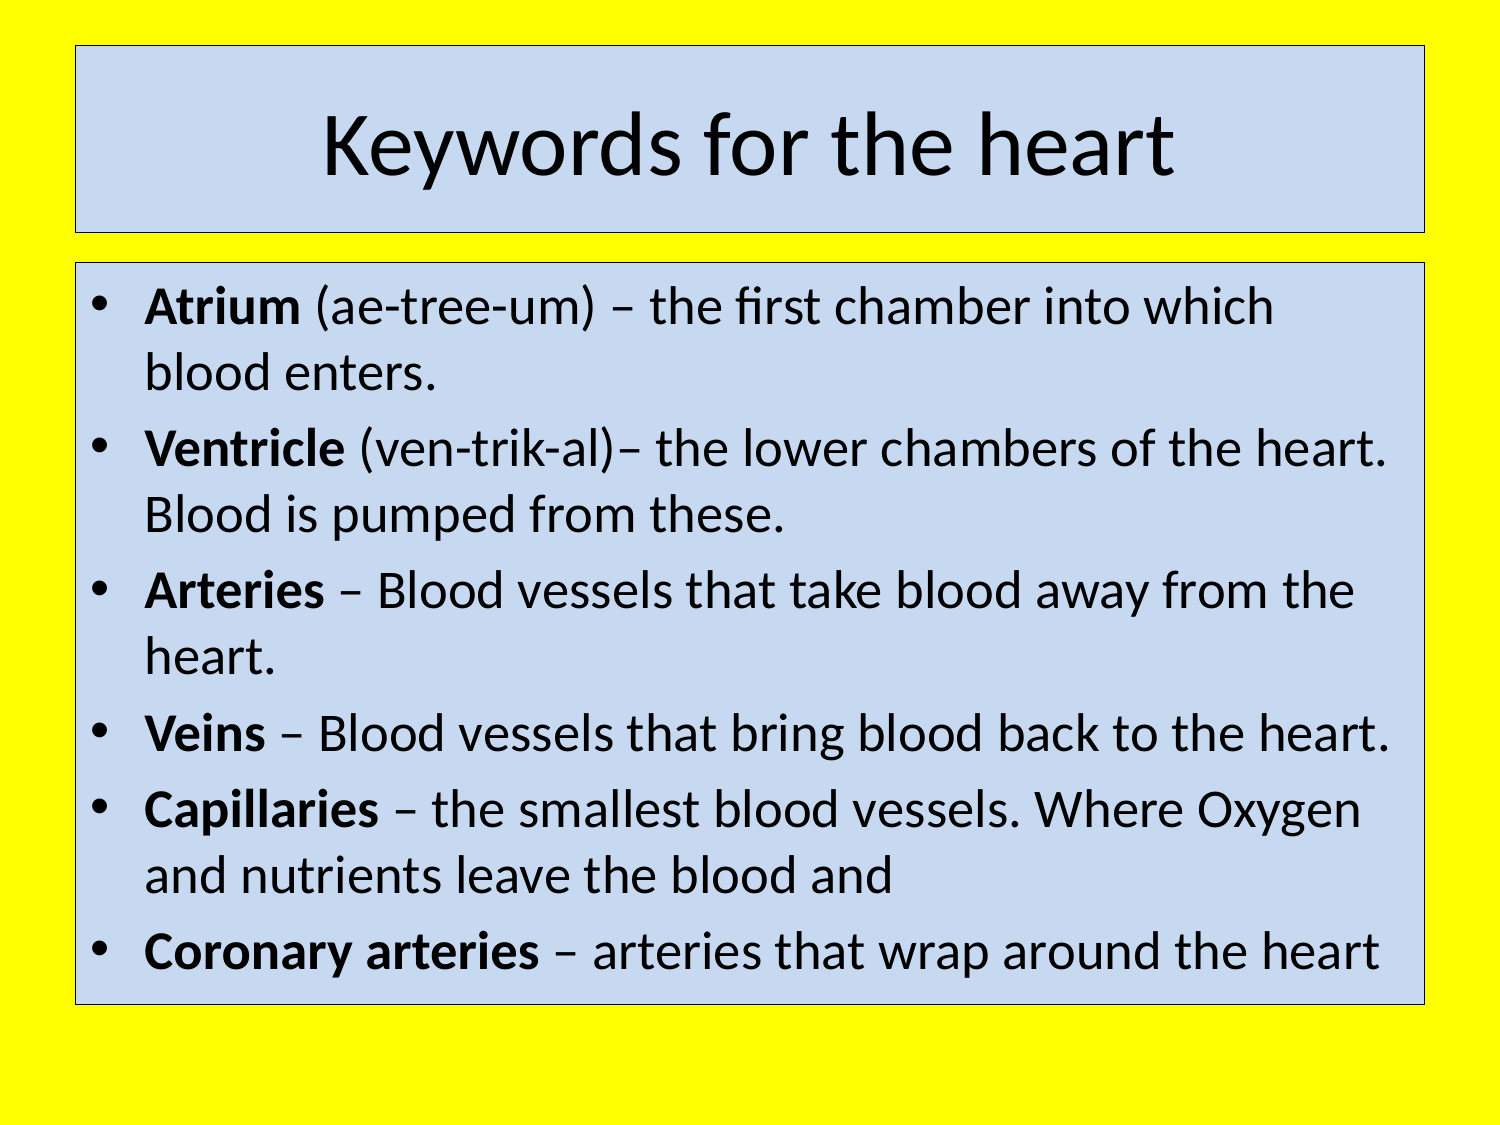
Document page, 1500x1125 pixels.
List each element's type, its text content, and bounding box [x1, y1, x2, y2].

list Atrium (ae-tree-um) – the first chamber into which blood enters. Ventricle (ven-trik-al)– the lower chambers of the heart. Blood is pumped from these. Arteries – Blood vessels that take blood away from the heart. Veins – Blood vessels that bring blood back to the heart. Capillaries – the smallest blood vessels. Where Oxygen and nutrients leave the blood and Coronary arteries – arteries that wrap around the heart [75, 262, 1425, 1005]
title Keywords for the heart [75, 45, 1425, 233]
